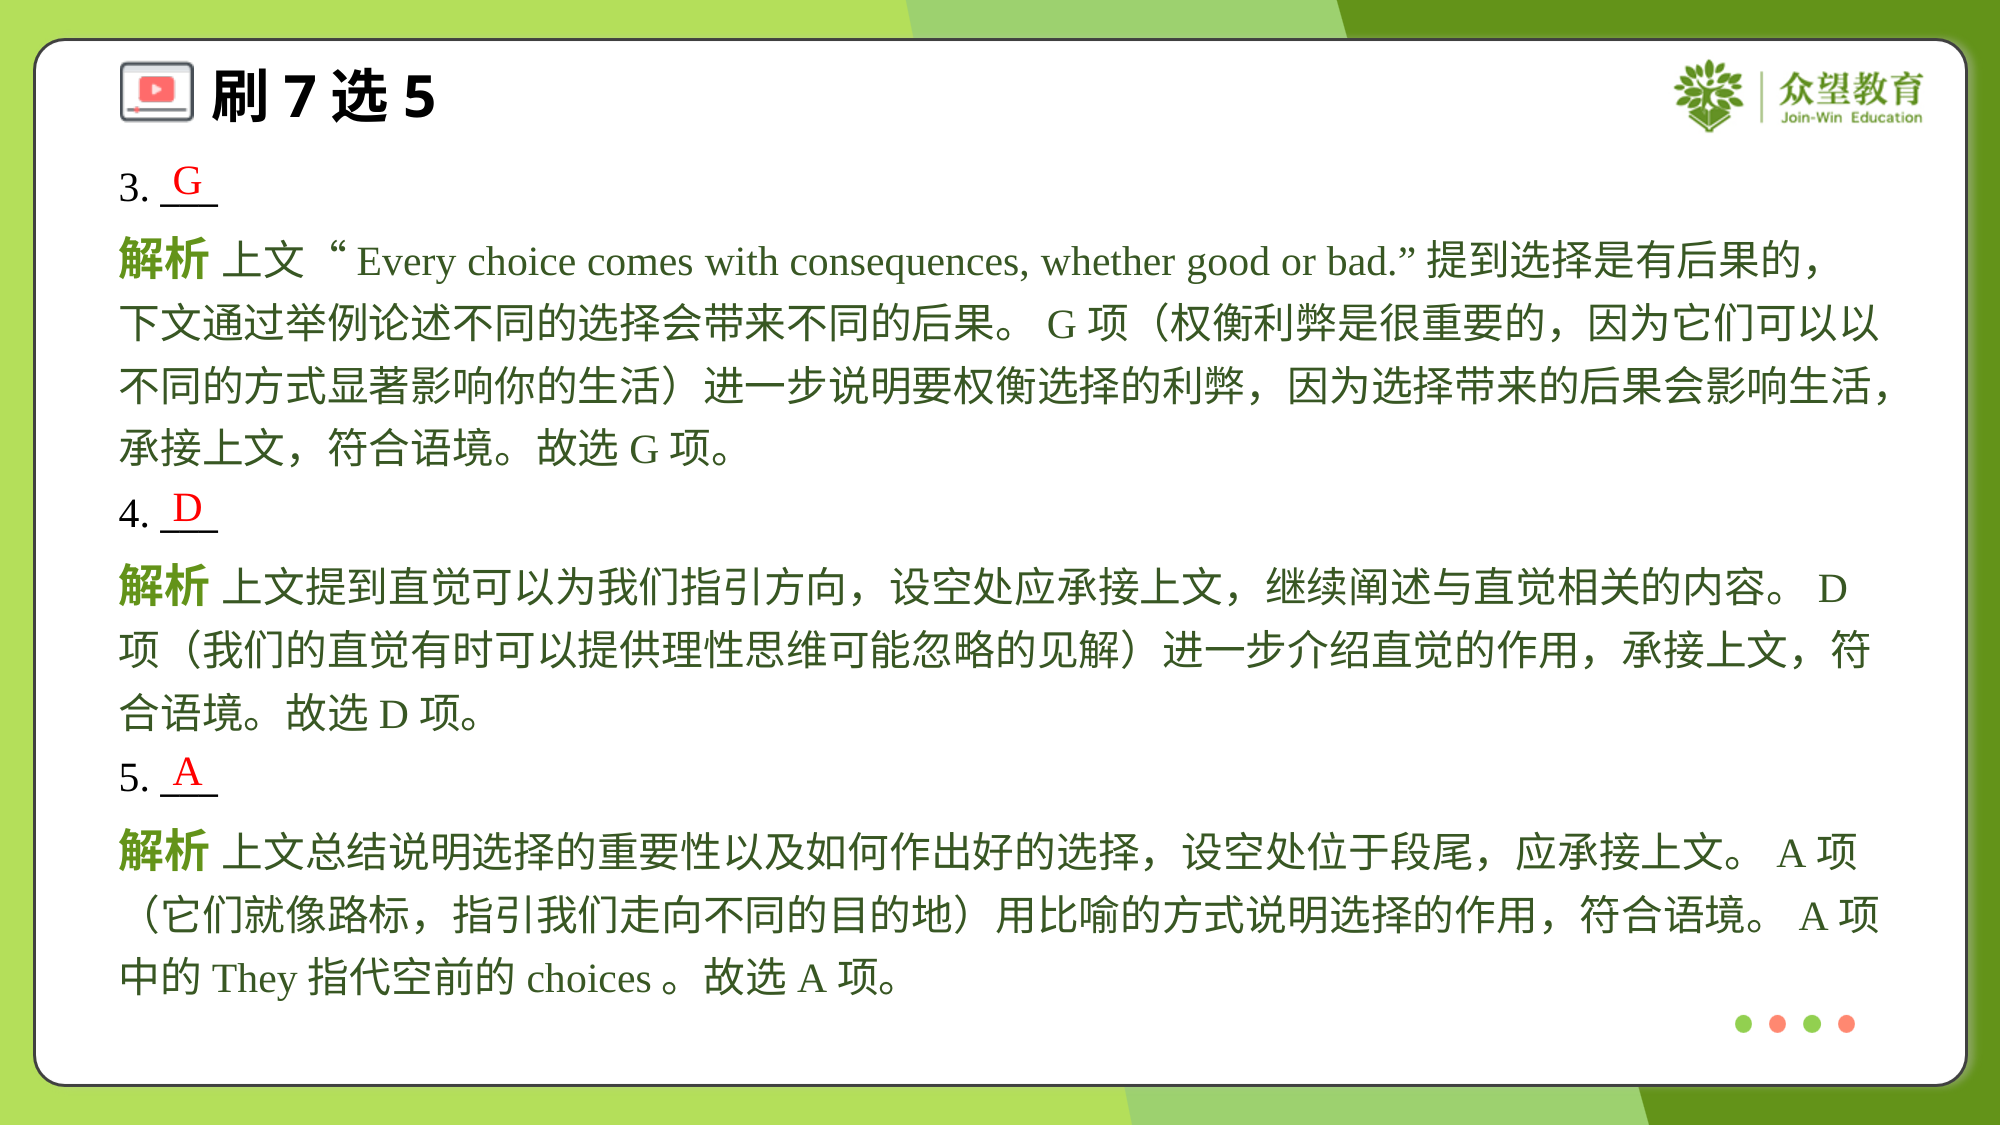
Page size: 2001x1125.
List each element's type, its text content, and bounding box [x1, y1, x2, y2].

text_box 解析 上文“Every choice comes with consequences, whether good or bad.”提到选择是有后果的，下文通过举例论述不同的选择会带来不同的后果。G项（权衡利弊是很重要的，因为它们可以以不同的方式显著影响你的生活）进一步说明要权衡选择的利弊，因为选择带来的后果会影响生活，承接上文，符合语境。故选G项。 [118, 215, 1883, 468]
text_box 解析 上文提到直觉可以为我们指引方向，设空处应承接上文，继续阐述与直觉相关的内容。D项（我们的直觉有时可以提供理性思维可能忽略的见解）进一步介绍直觉的作用，承接上文，符合语境。故选D项。 [118, 542, 1883, 732]
text_box 5. ___ [118, 737, 1883, 795]
text_box 3. ___ [118, 146, 1883, 204]
picture [0, 0, 2000, 1125]
text_box 4. ___ [118, 473, 1883, 531]
text_box D [167, 467, 208, 525]
text_box 解析 上文总结说明选择的重要性以及如何作出好的选择，设空处位于段尾，应承接上文。A项（它们就像路标，指引我们走向不同的目的地）用比喻的方式说明选择的作用，符合语境。A项中的They指代空前的choices。故选A项。 [118, 807, 1883, 997]
text_box A [167, 731, 208, 790]
text_box G [167, 140, 208, 199]
